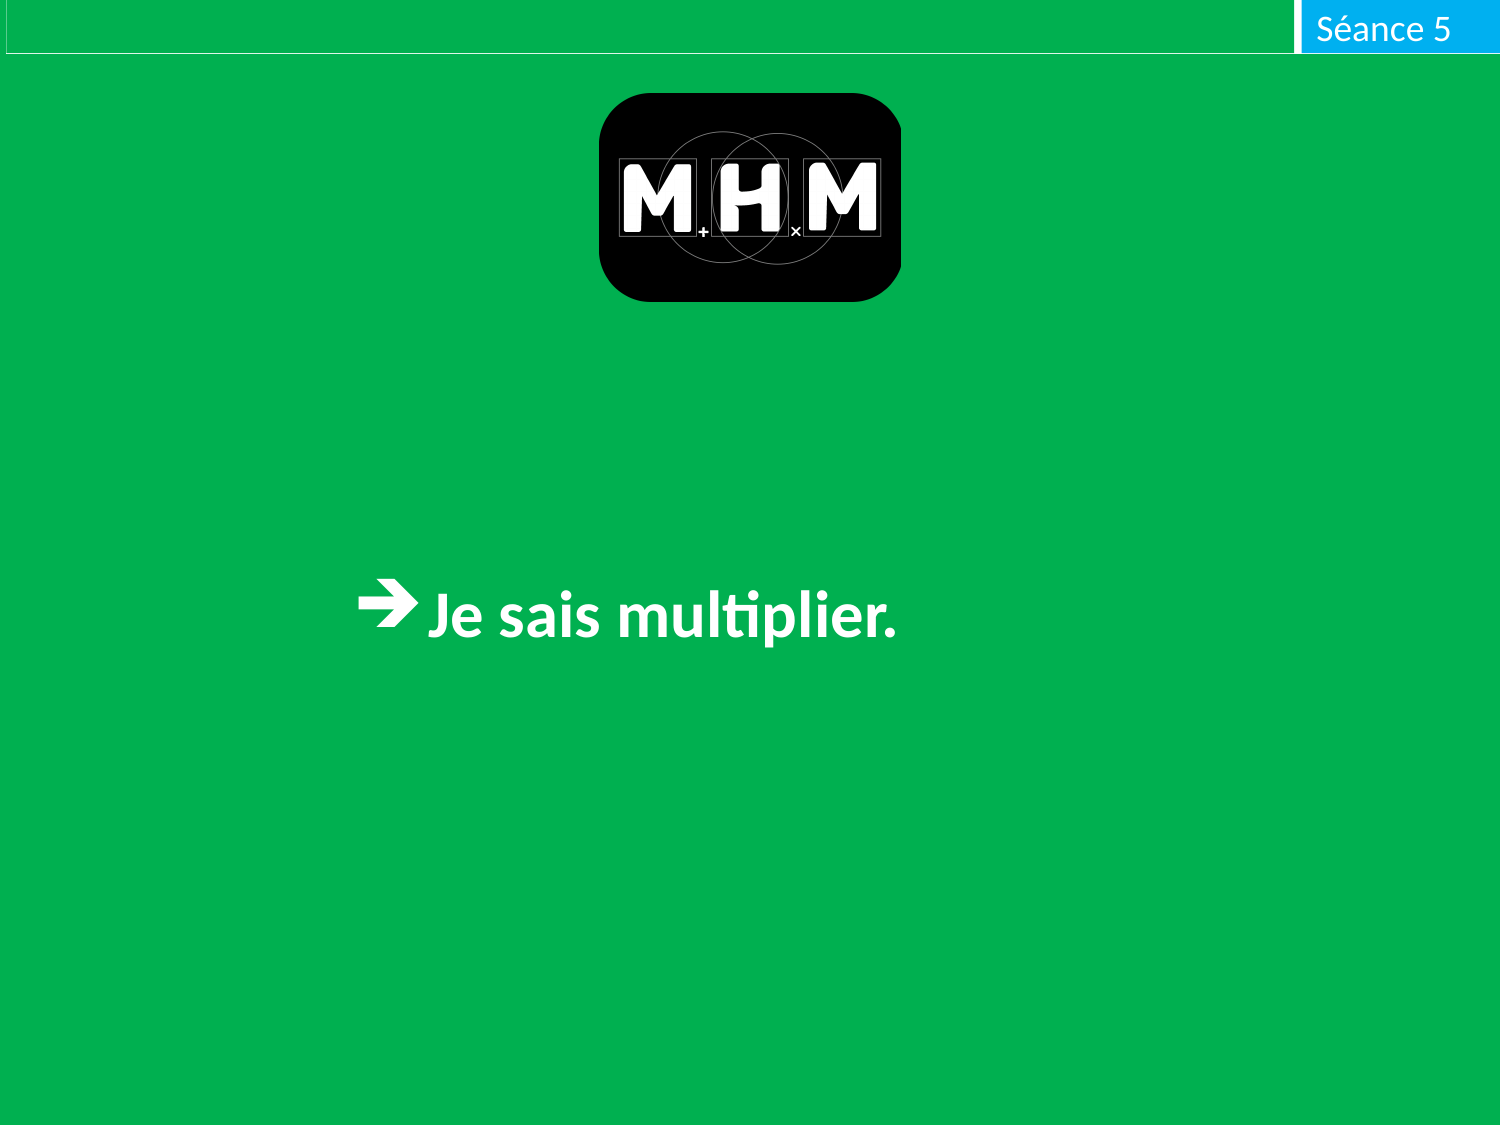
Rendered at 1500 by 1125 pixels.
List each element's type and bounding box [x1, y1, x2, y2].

text_box [0, 54, 1500, 1125]
